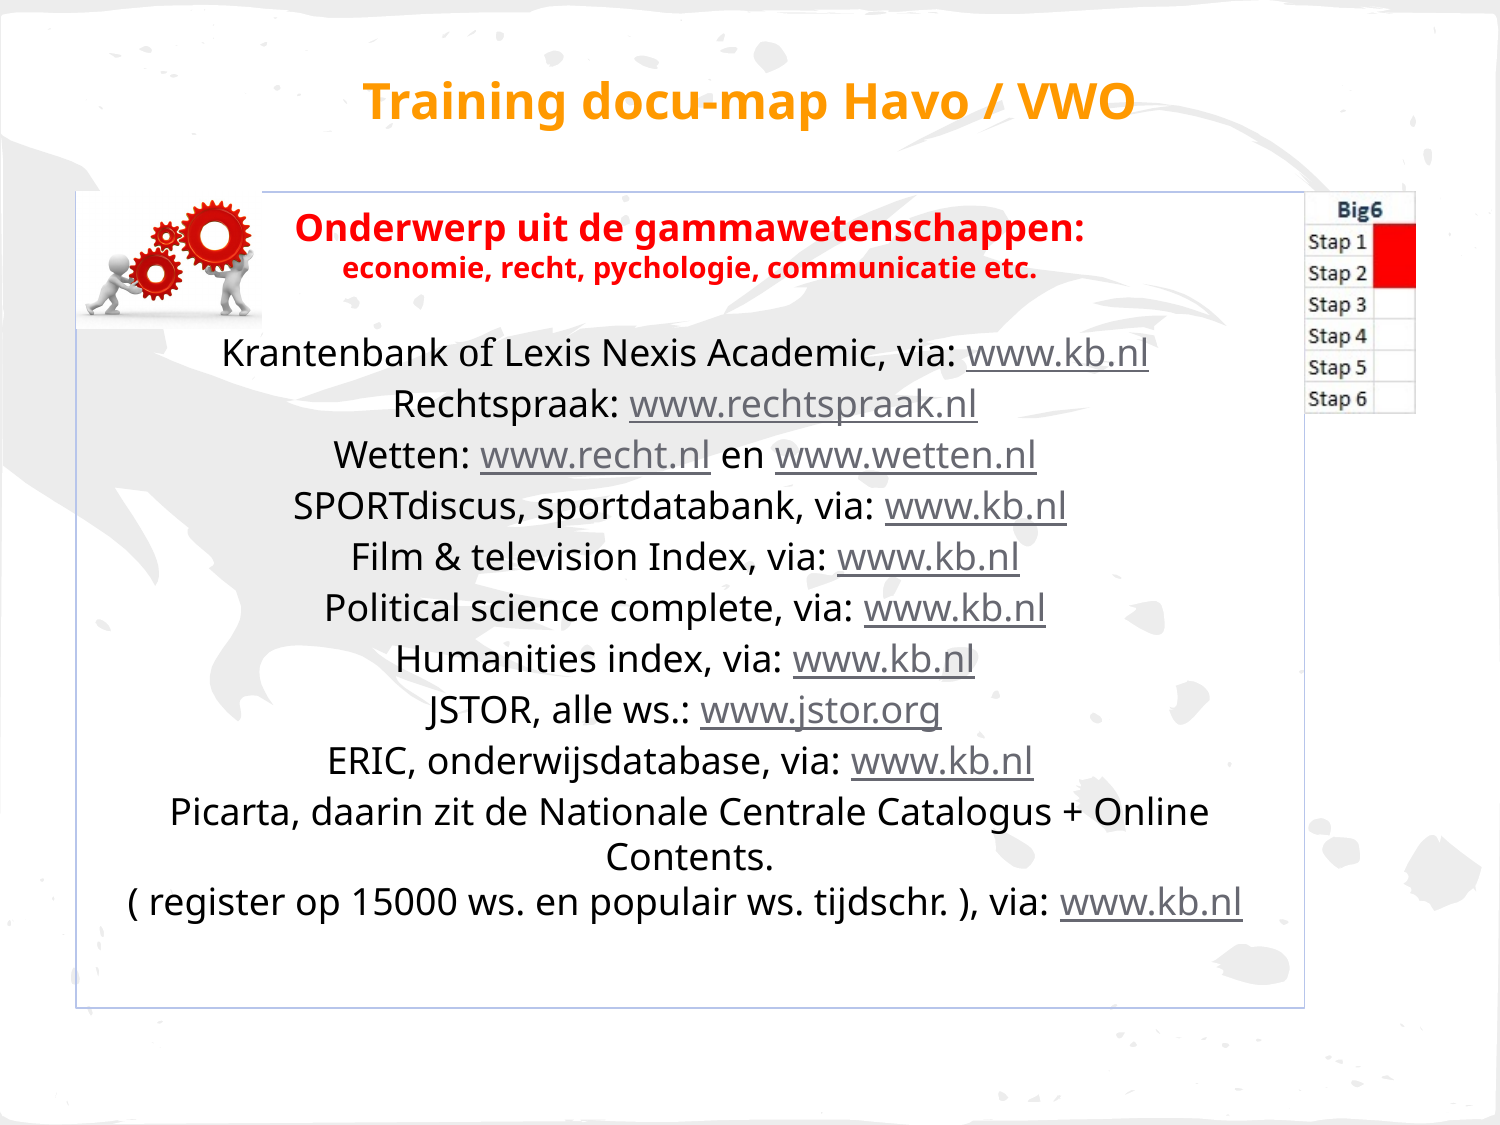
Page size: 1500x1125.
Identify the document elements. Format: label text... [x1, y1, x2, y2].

list Onderwerp uit de gammawetenschappen: economie, recht, pychologie, communicatie etc. Krantenbank of Lexis Nexis Academic, via: www.kb.nl Rechtspraak: www.rechtspraak.nl Wetten: www.recht.nl en www.wetten.nl SPORTdiscus, sportdatabank, via: www.kb.nl Film & television Index, via: www.kb.nl Political science complete, via: www.kb.nl Humanities index, via: www.kb.nl JSTOR, alle ws.: www.jstor.org ERIC, onderwijsdatabase, via: www.kb.nl Picarta, daarin zit de Nationale Centrale Catalogus + Online Contents. ( register op 15000 ws. en populair ws. tijdschr. ), via: www.kb.nl [75, 192, 1305, 1009]
text_box Training docu-map Havo / VWO [76, 62, 1424, 132]
picture [1304, 191, 1416, 415]
picture [76, 191, 262, 329]
